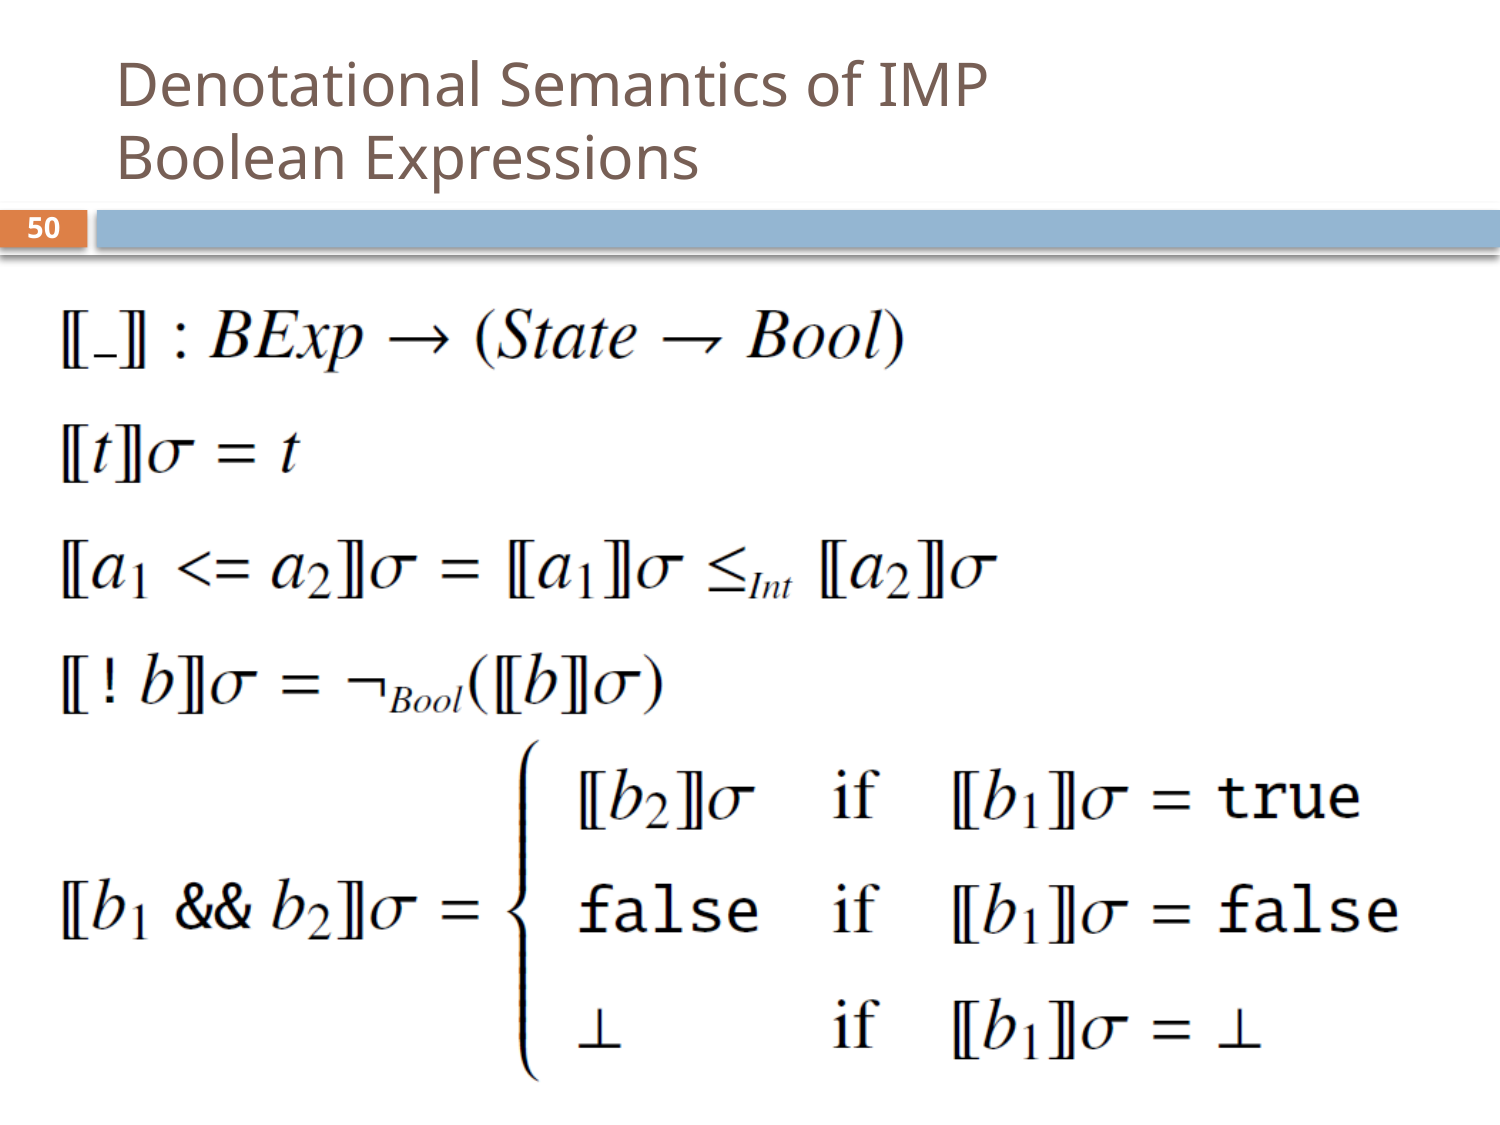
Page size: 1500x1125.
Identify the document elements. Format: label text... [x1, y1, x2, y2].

picture [49, 299, 1407, 1089]
title Denotational Semantics of IMP Boolean Expressions [100, 37, 1438, 200]
slide_number 50 [0, 208, 88, 249]
